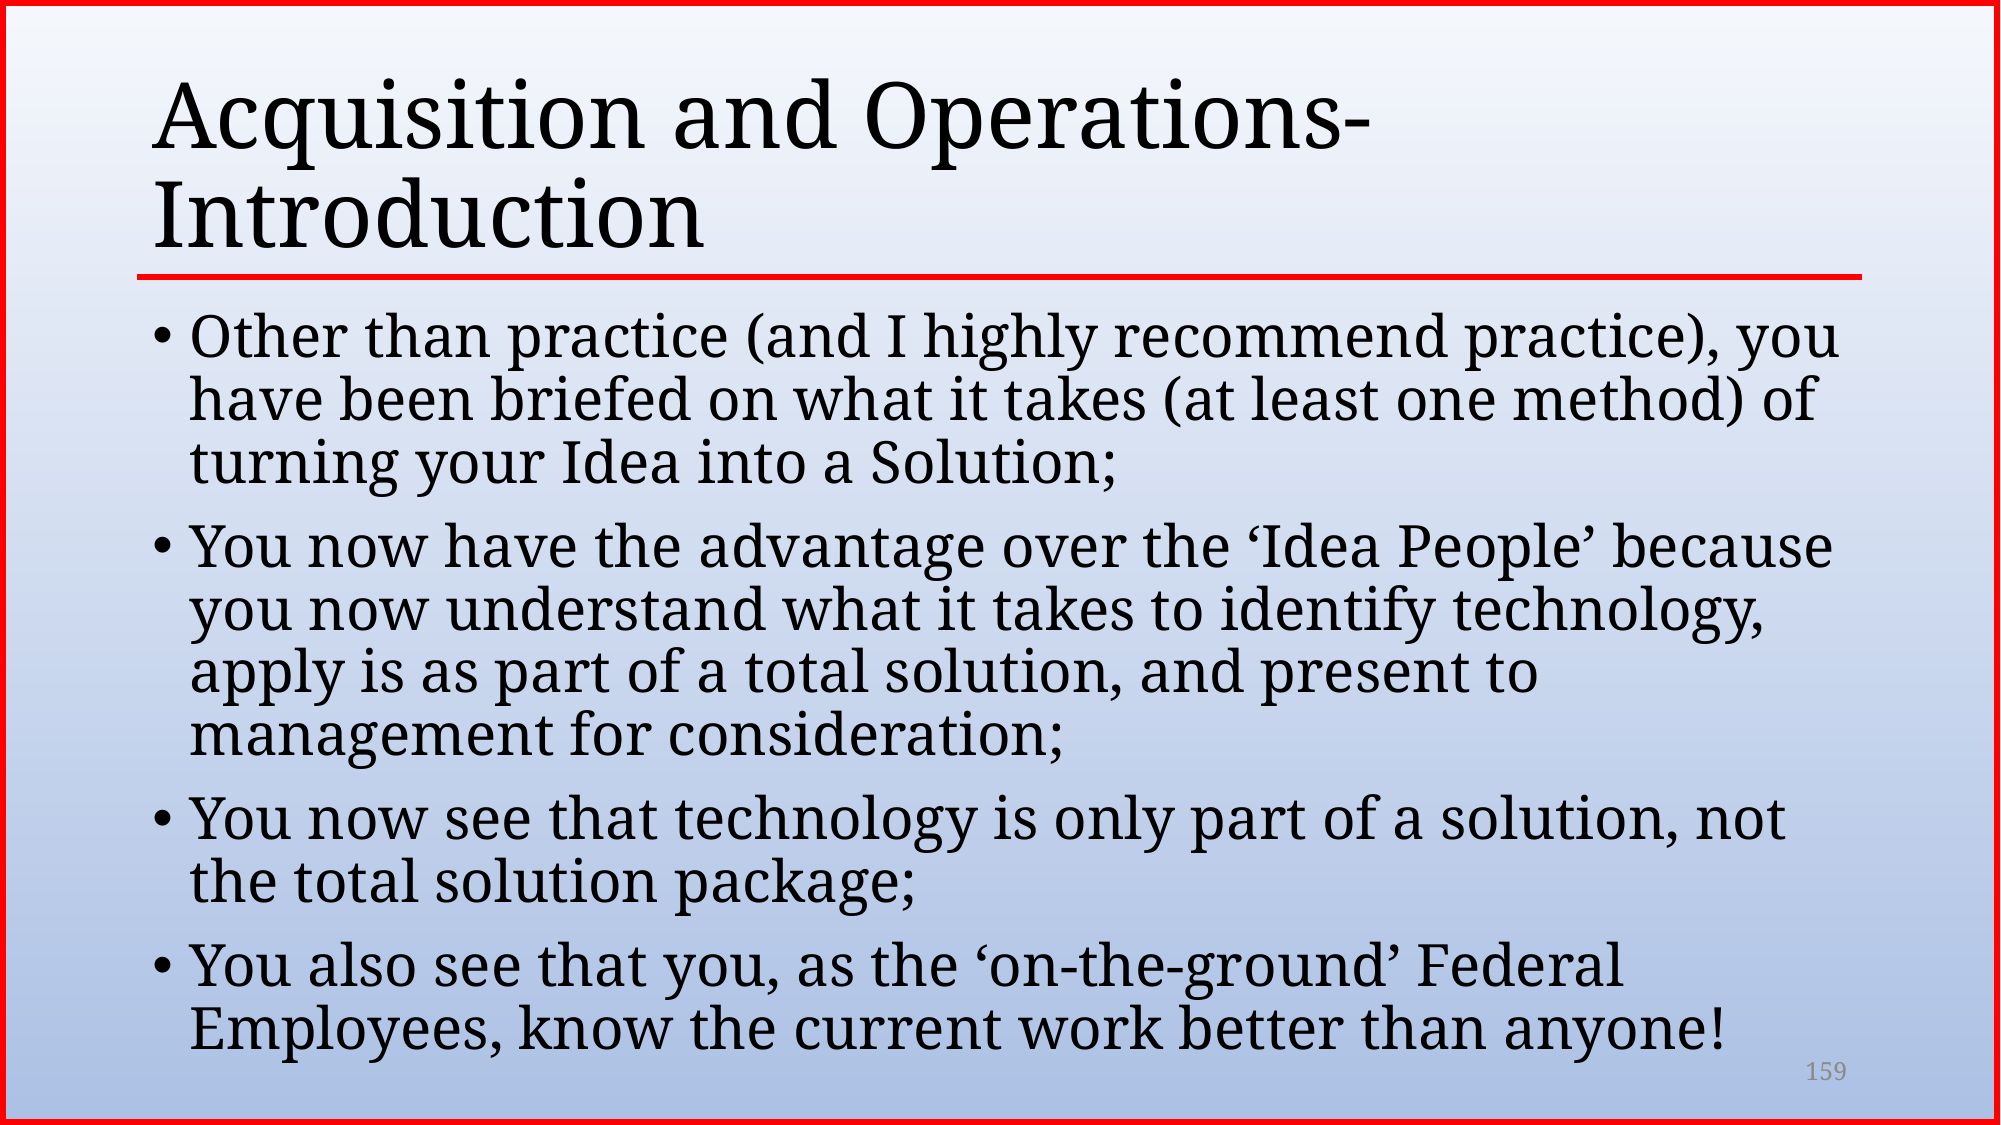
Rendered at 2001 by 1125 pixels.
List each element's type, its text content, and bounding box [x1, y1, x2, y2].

slide_number 159 [1412, 1042, 1863, 1103]
title Acquisition and Operations- Introduction [137, 59, 1863, 278]
list Other than practice (and I highly recommend practice), you have been briefed on what it takes (at least one method) of turning your Idea into a Solution; You now have the advantage over the ‘Idea People’ because you now understand what it takes to identify technology, apply is as part of a total solution, and present to management for consideration; You now see that technology is only part of a solution, not the total solution package; You also see that you, as the ‘on-the-ground’ Federal Employees, know the current work better than anyone! [137, 299, 1863, 1014]
